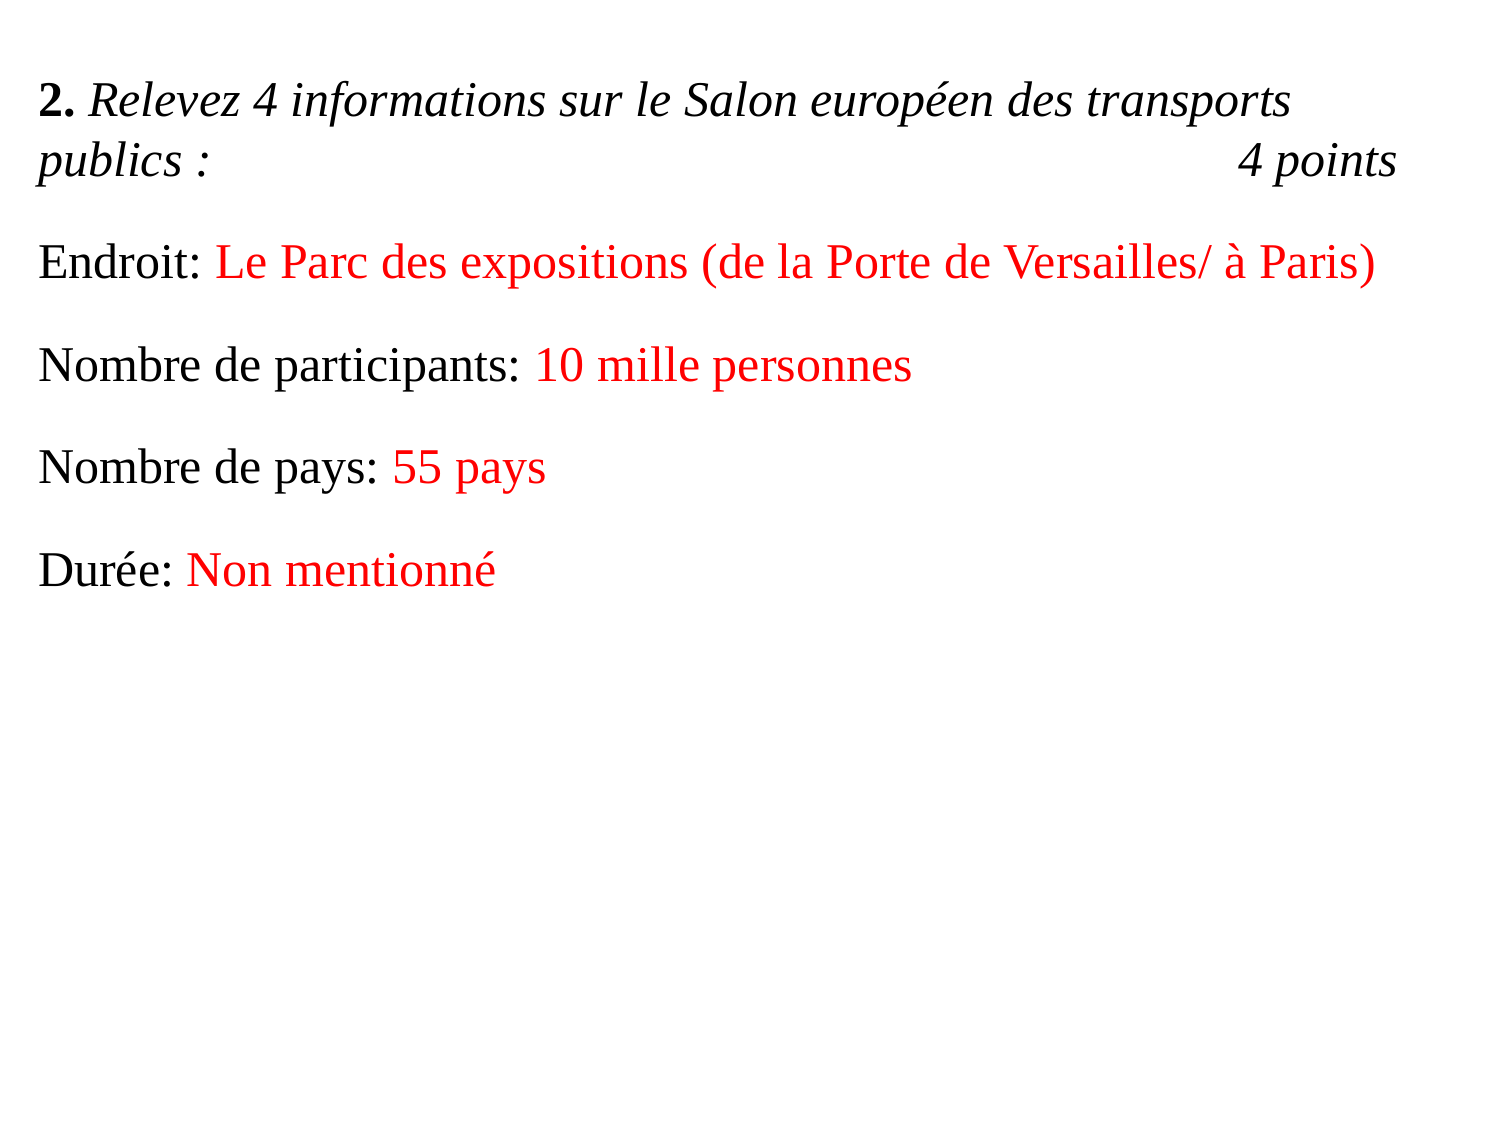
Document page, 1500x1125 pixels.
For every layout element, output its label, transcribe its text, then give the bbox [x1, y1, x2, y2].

text_box 2. Relevez 4 informations sur le Salon européen des transports publics : 4 points Endroit: Le Parc des expositions (de la Porte de Versailles/ à Paris) Nombre de participants: 10 mille personnes Nombre de pays: 55 pays Durée: Non mentionné [23, 58, 1465, 899]
